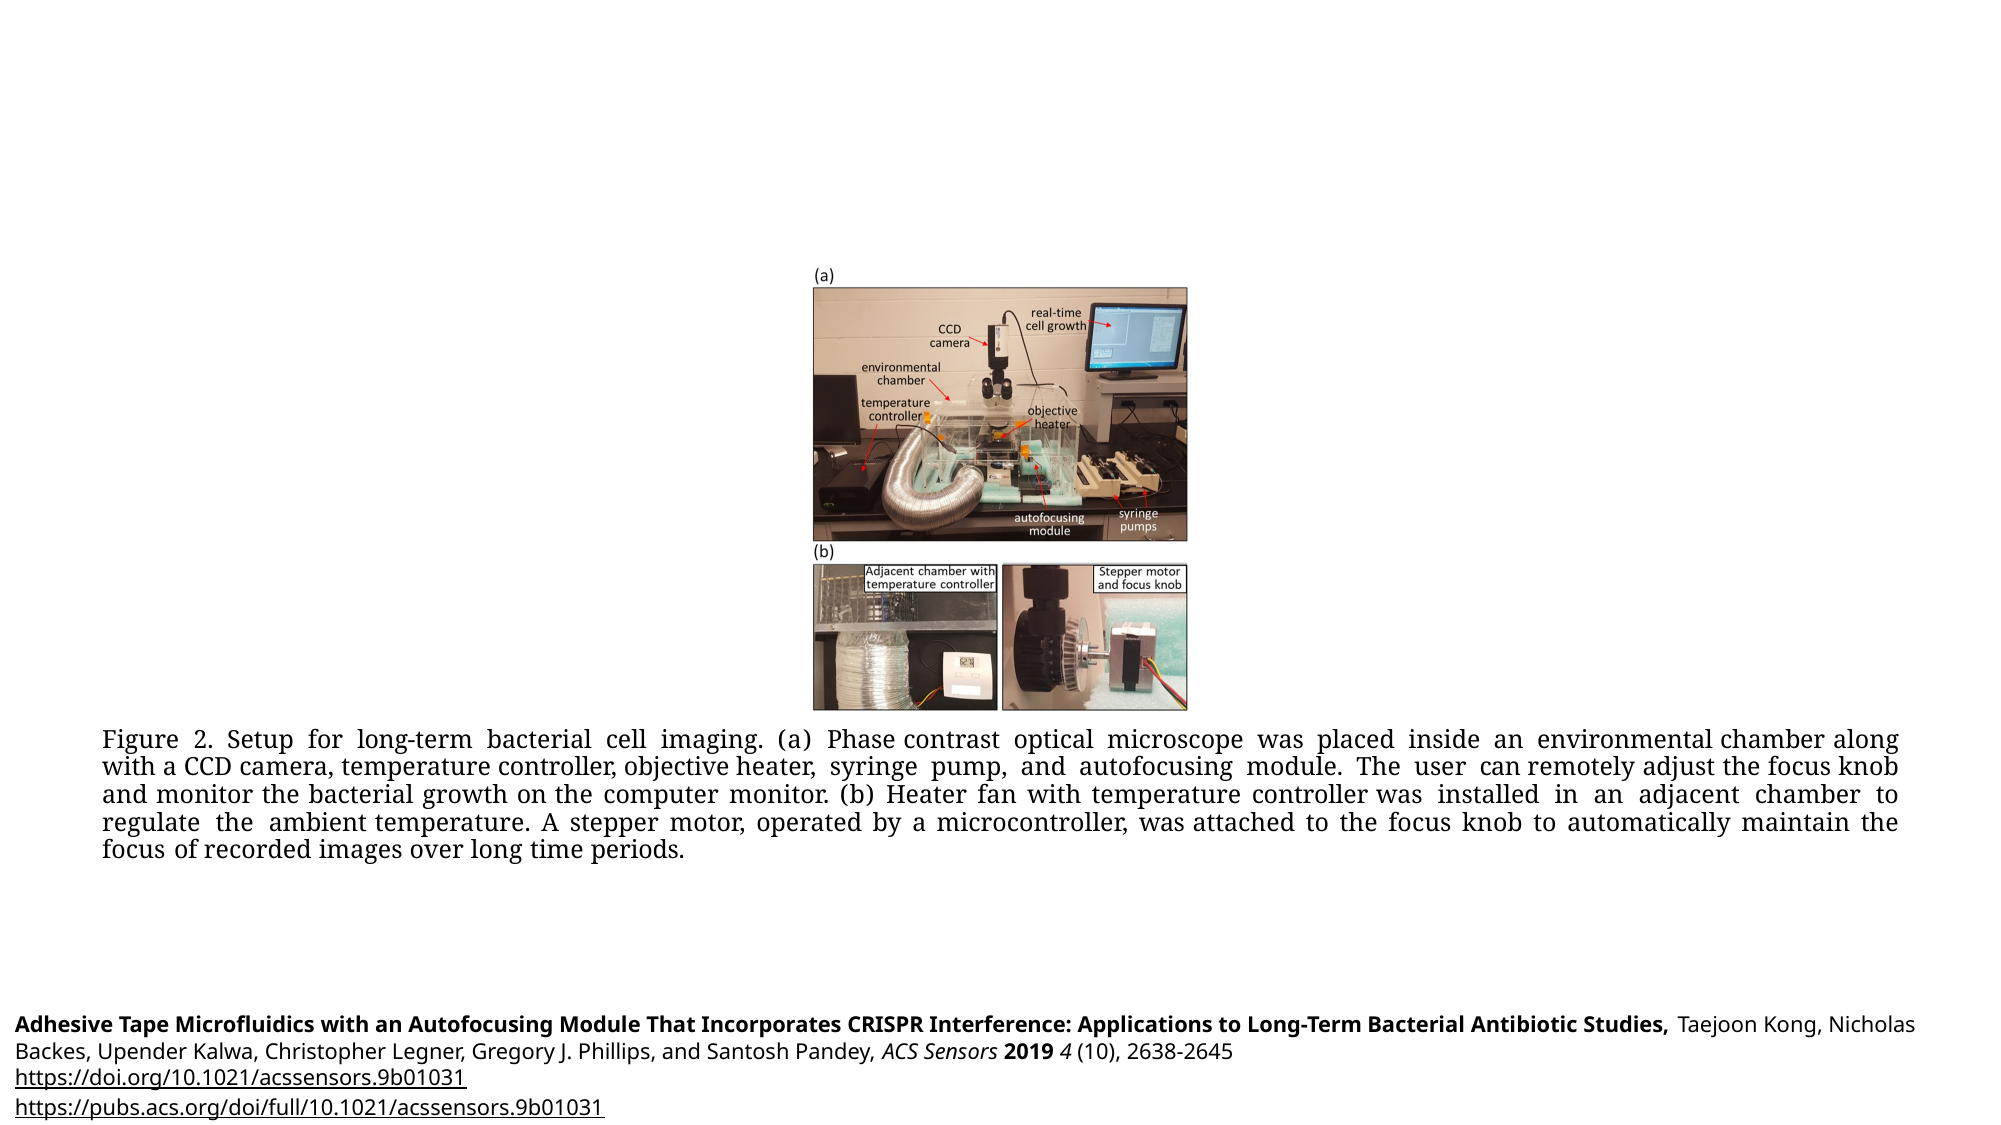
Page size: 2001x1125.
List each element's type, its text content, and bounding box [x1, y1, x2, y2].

text_box Figure 2. Setup for long-term bacterial cell imaging. (a) Phase contrast optical microscope was placed inside an environmental chamber along with a CCD camera, temperature controller, objective heater, syringe pump, and autofocusing module. The user can remotely adjust the focus knob and monitor the bacterial growth on the computer monitor. (b) Heater fan with temperature controller was installed in an adjacent chamber to regulate the ambient temperature. A stepper motor, operated by a microcontroller, was attached to the focus knob to automatically maintain the focus of recorded images over long time periods. [99, 722, 1900, 864]
text_box Adhesive Tape Microfluidics with an Autofocusing Module That Incorporates CRISPR Interference: Applications to Long-Term Bacterial Antibiotic Studies, Taejoon Kong, Nicholas Backes, Upender Kalwa, Christopher Legner, Gregory J. Phillips, and Santosh Pandey, ACS Sensors 2019 4 (10), 2638-2645 https://doi.org/10.1021/acssensors.9b01031 https://pubs.acs.org/doi/full/10.1021/acssensors.9b01031 [0, 1003, 2000, 1125]
picture [812, 267, 1188, 711]
